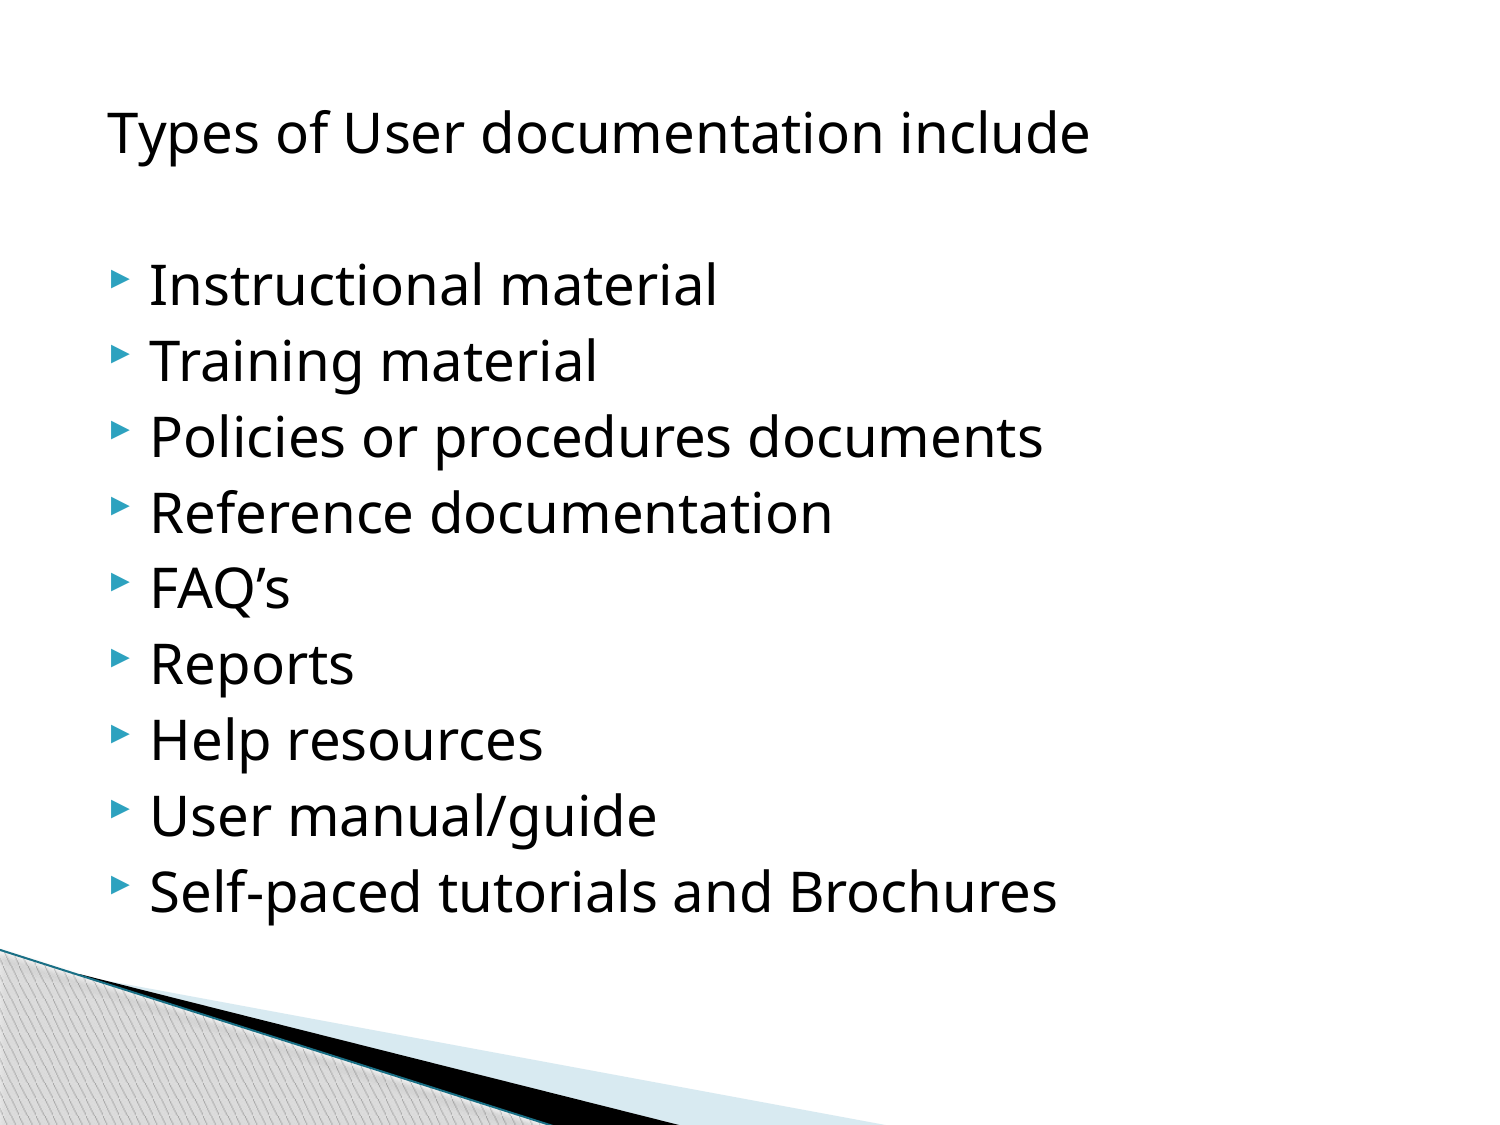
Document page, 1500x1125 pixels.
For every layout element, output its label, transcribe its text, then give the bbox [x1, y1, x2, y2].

list Types of User documentation include Instructional material Training material Policies or procedures documents Reference documentation FAQ’s Reports Help resources User manual/guide Self-paced tutorials and Brochures [74, 89, 1426, 986]
